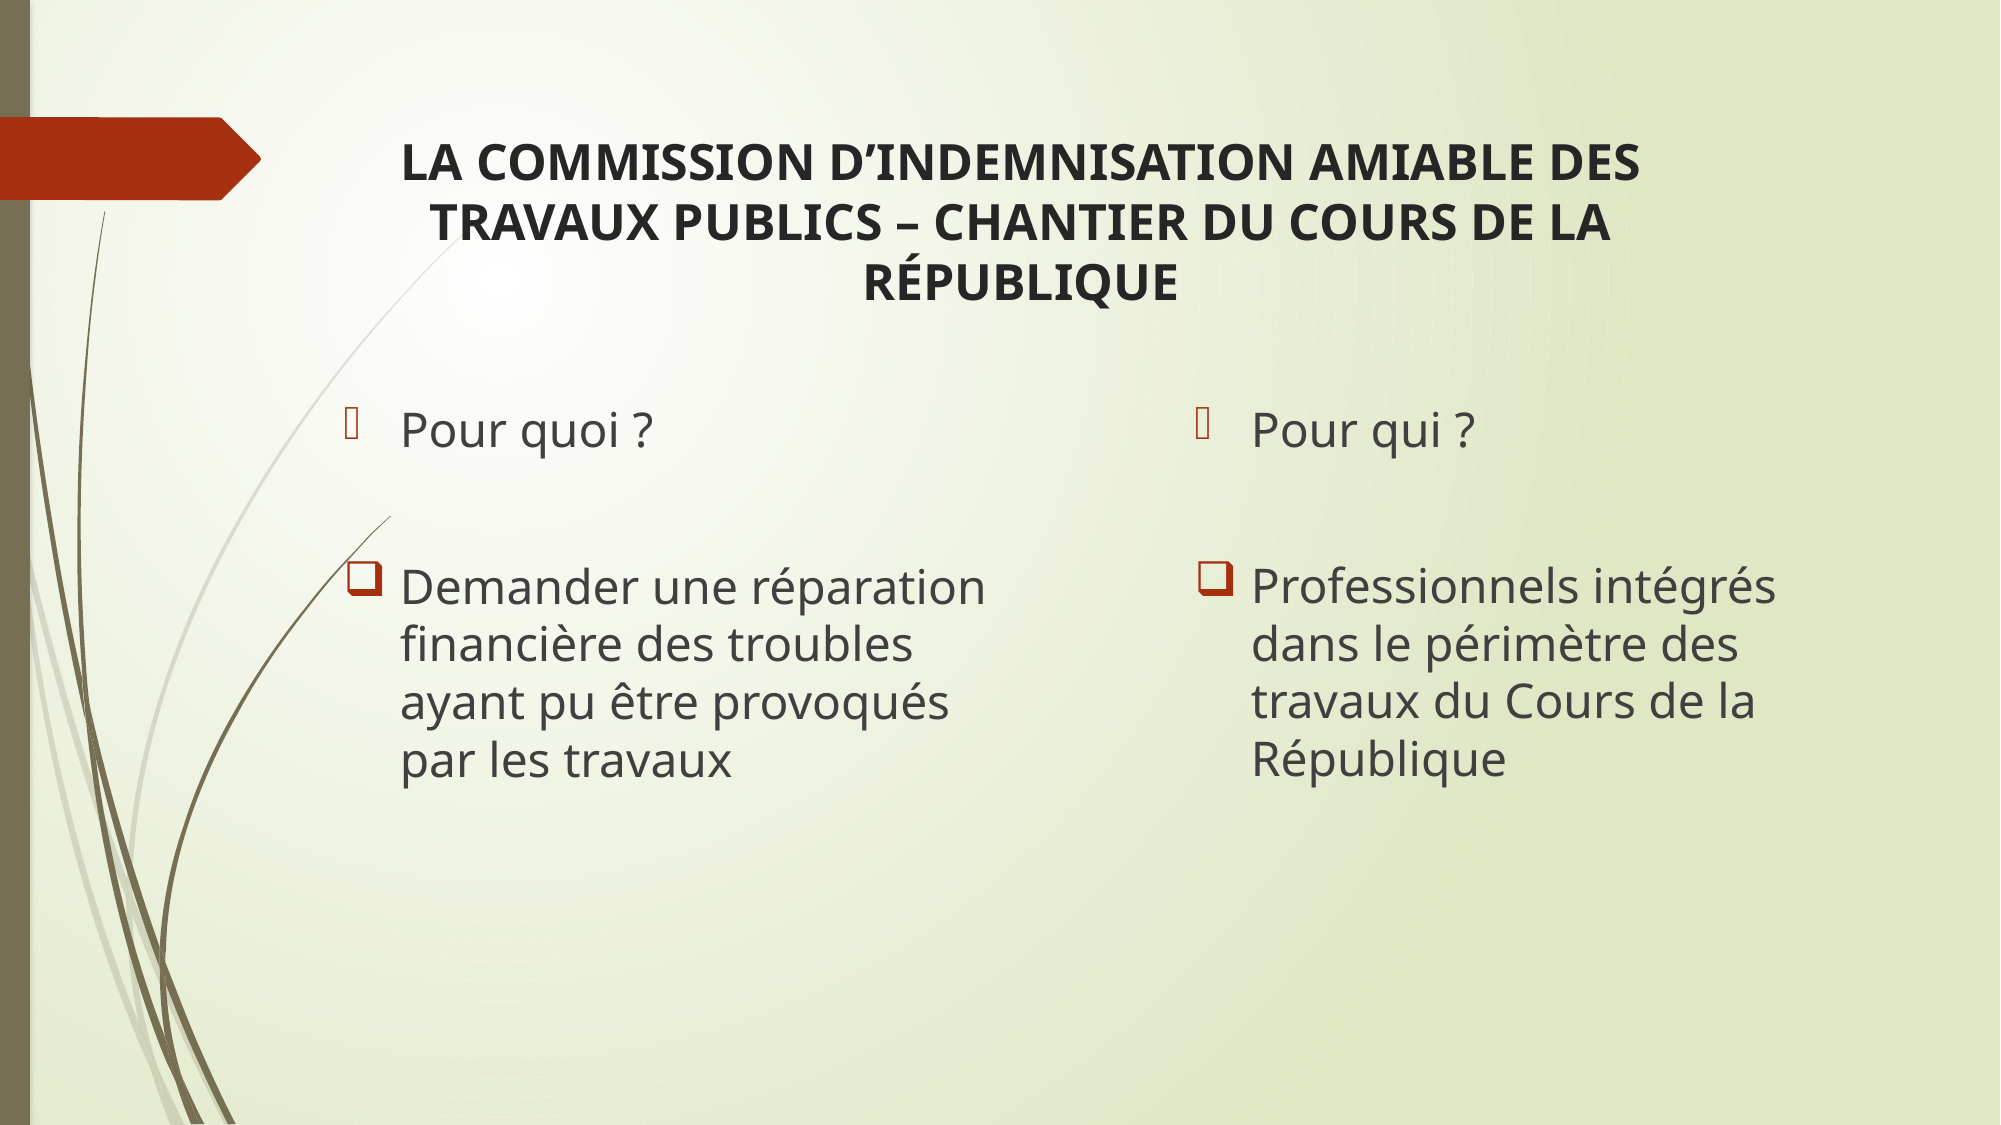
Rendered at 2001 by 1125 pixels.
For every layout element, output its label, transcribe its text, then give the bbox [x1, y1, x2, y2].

title LA COMMISSION D’INDEMNISATION AMIABLE DES TRAVAUX PUBLICS – CHANTIER DU COURS DE LA RÉPUBLIQUE [289, 73, 1752, 288]
list Pour qui ? Professionnels intégrés dans le périmètre des travaux du Cours de la République [1179, 391, 1888, 1023]
list Pour quoi ? Demander une réparation financière des troubles ayant pu être provoqués par les travaux [328, 391, 1037, 1023]
